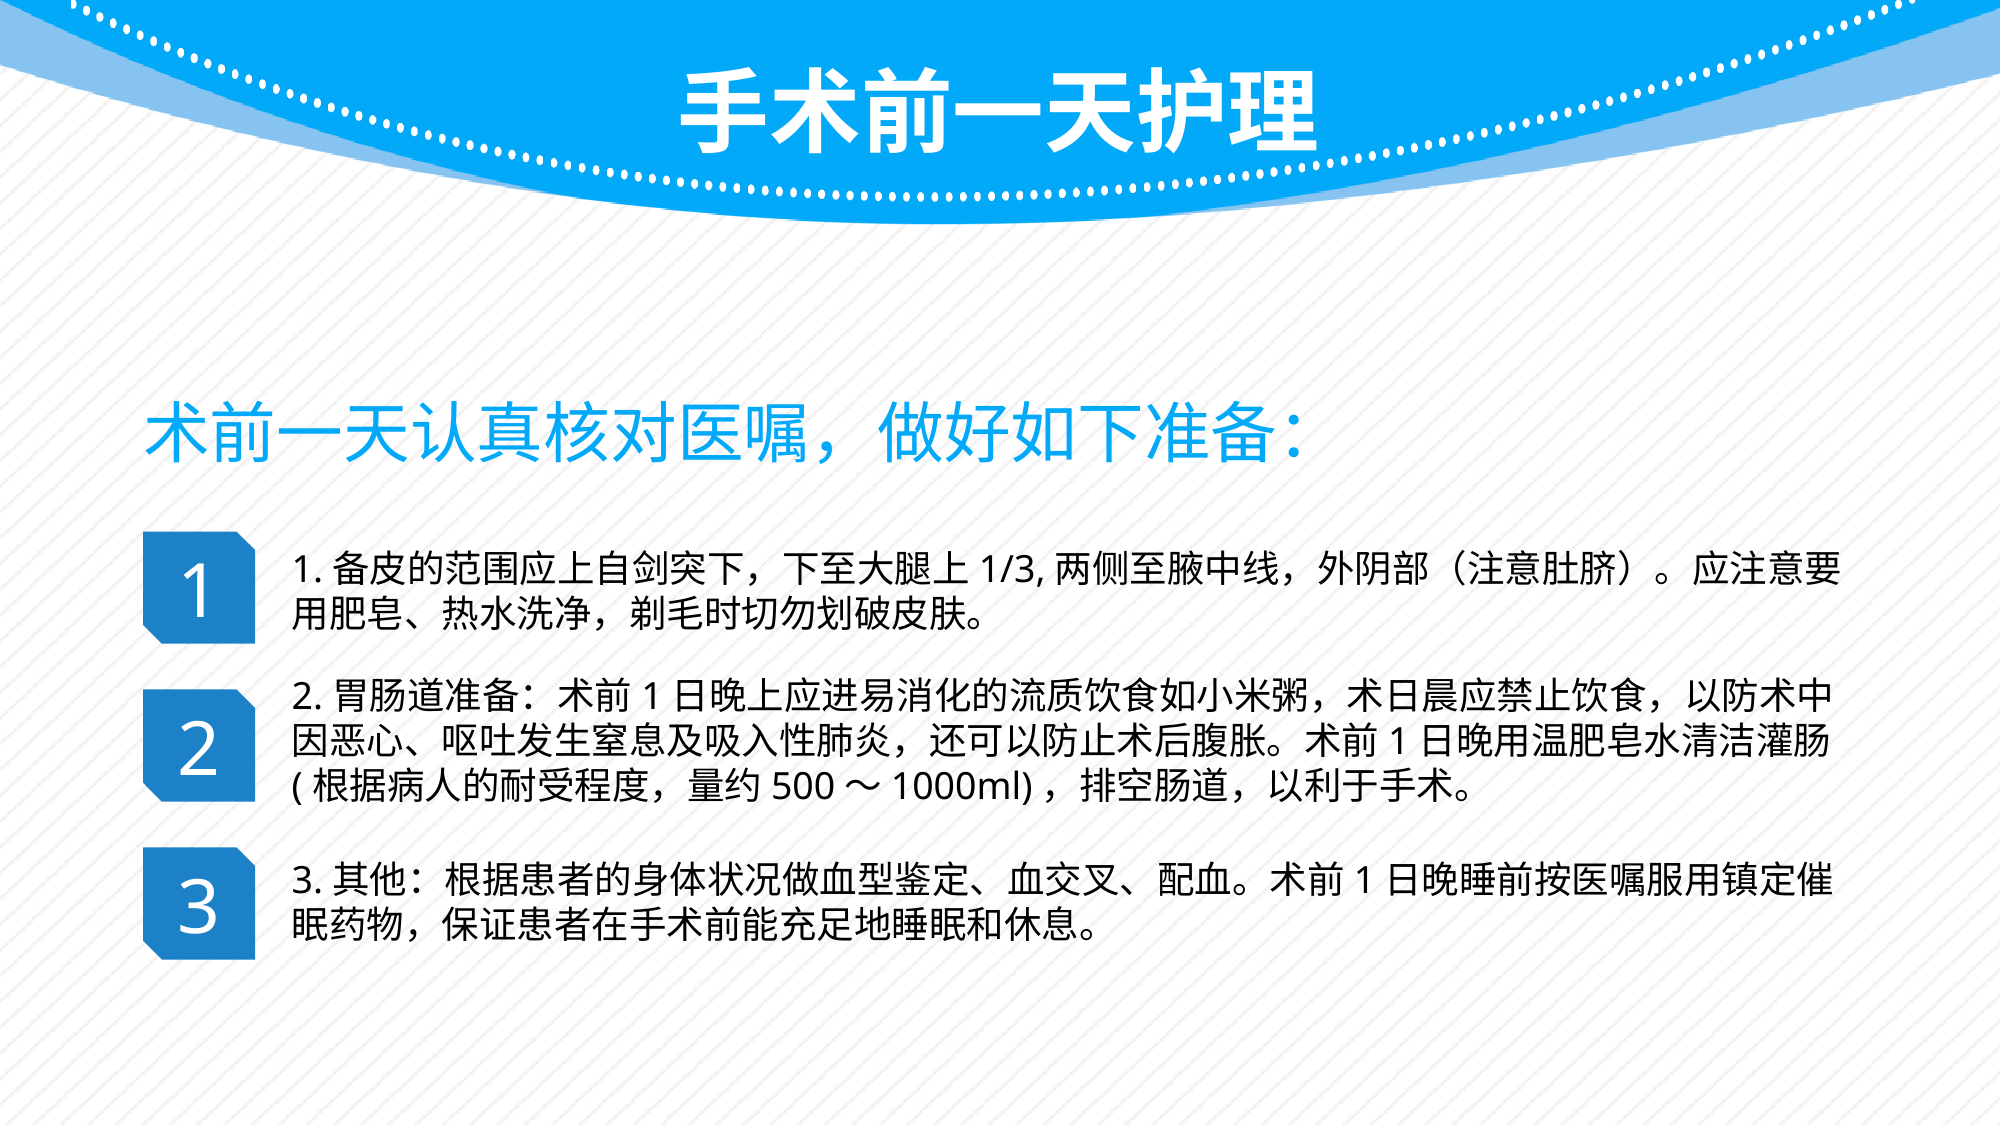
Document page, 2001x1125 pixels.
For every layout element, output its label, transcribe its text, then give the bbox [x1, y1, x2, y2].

picture [232, 70, 238, 78]
picture [720, 183, 726, 191]
picture [565, 161, 571, 169]
picture [97, 13, 103, 21]
picture [1717, 64, 1723, 73]
picture [805, 190, 811, 197]
picture [947, 193, 952, 201]
picture [748, 185, 754, 193]
picture [481, 145, 487, 152]
picture [1869, 11, 1874, 19]
picture [890, 193, 895, 201]
text_box 3.其他：根据患者的身体状况做血型鉴定、血交叉、配血。术前1日晚睡前按医嘱服用镇定催眠药物，保证患者在手术前能充足地睡眠和休息。 [276, 848, 1858, 979]
picture [1003, 192, 1008, 200]
text_box 术前一天认真核对医嘱，做好如下准备： [143, 350, 1665, 471]
picture [1523, 119, 1529, 127]
picture [1031, 191, 1037, 199]
picture [1745, 55, 1751, 63]
picture [622, 170, 627, 179]
picture [342, 108, 348, 116]
picture [1411, 144, 1417, 152]
picture [1593, 101, 1599, 109]
picture [847, 191, 853, 199]
picture [861, 192, 867, 200]
picture [607, 168, 613, 177]
picture [1827, 26, 1833, 34]
picture [370, 116, 376, 124]
picture [1759, 50, 1764, 59]
picture [1102, 186, 1107, 195]
picture [1342, 157, 1347, 165]
picture [1397, 147, 1403, 155]
picture [1356, 154, 1361, 163]
text_box 3 [142, 846, 257, 961]
picture [1676, 77, 1682, 85]
picture [287, 90, 293, 98]
picture [1482, 129, 1487, 137]
picture [1369, 152, 1375, 160]
picture [1551, 112, 1557, 120]
picture [1059, 189, 1065, 197]
picture [1088, 187, 1093, 196]
picture [328, 103, 334, 111]
picture [1855, 16, 1860, 24]
picture [1841, 21, 1847, 30]
picture [918, 193, 924, 201]
picture [1814, 31, 1819, 39]
picture [1882, 6, 1888, 14]
text_box 2 [142, 688, 257, 803]
picture [178, 49, 184, 57]
picture [692, 180, 698, 188]
picture [1896, 0, 1901, 8]
picture [904, 193, 909, 201]
picture [440, 134, 445, 143]
text_box 2.胃肠道准备：术前1日晚上应进易消化的流质饮食如小米粥，术日晨应禁止饮食，以防术中因恶心、呕吐发生窒息及吸入性肺炎，还可以防止术后腹胀。术前1日晚用温肥皂水清洁灌肠(根据病人的耐受程度，量约500～1000ml)，排空肠道，以利于手术。 [276, 664, 1858, 795]
picture [191, 54, 197, 62]
picture [551, 159, 557, 167]
picture [635, 172, 641, 181]
picture [777, 187, 782, 196]
picture [0, 0, 2001, 1125]
picture [1186, 179, 1192, 187]
picture [1607, 97, 1613, 105]
picture [1773, 46, 1778, 54]
picture [706, 181, 712, 190]
picture [1468, 132, 1473, 140]
picture [151, 37, 156, 45]
picture [1662, 81, 1668, 89]
picture [425, 131, 431, 139]
text_box 手术前一天护理 [662, 46, 1335, 172]
picture [1144, 183, 1150, 191]
picture [523, 153, 529, 161]
picture [1649, 85, 1654, 93]
picture [1215, 175, 1220, 184]
picture [1426, 141, 1431, 149]
picture [664, 176, 669, 184]
picture [1495, 125, 1501, 134]
picture [301, 94, 306, 103]
picture [1731, 60, 1737, 68]
picture [315, 99, 320, 107]
picture [1454, 135, 1459, 143]
picture [1579, 105, 1585, 113]
picture [124, 25, 129, 34]
picture [537, 156, 543, 164]
picture [763, 186, 768, 195]
picture [137, 31, 143, 39]
picture [1130, 184, 1136, 192]
picture [495, 147, 501, 156]
picture [989, 192, 994, 200]
picture [1243, 172, 1249, 180]
picture [1045, 190, 1051, 198]
picture [1173, 180, 1178, 188]
picture [579, 164, 585, 172]
picture [819, 190, 825, 198]
picture [1116, 185, 1121, 193]
picture [1017, 191, 1023, 199]
picture [412, 127, 417, 135]
picture [734, 184, 740, 192]
picture [1201, 177, 1206, 185]
picture [260, 80, 265, 88]
text_box 1.备皮的范围应上自剑突下，下至大腿上1/3,两侧至腋中线，外阴部（注意肚脐）。应注意要用肥皂、热水洗净，剃毛时切勿划破皮肤。 [276, 537, 1858, 664]
picture [205, 60, 211, 68]
picture [960, 193, 966, 201]
picture [1704, 68, 1710, 77]
picture [1073, 188, 1079, 197]
picture [273, 85, 279, 93]
picture [1621, 93, 1626, 101]
picture [398, 123, 403, 132]
picture [678, 178, 683, 186]
picture [1786, 41, 1792, 49]
picture [932, 193, 937, 201]
picture [791, 188, 796, 197]
picture [1537, 115, 1543, 124]
picture [1800, 36, 1806, 44]
picture [593, 166, 599, 174]
picture [164, 43, 170, 51]
picture [219, 65, 225, 73]
picture [1229, 173, 1235, 182]
picture [110, 19, 116, 27]
picture [1158, 182, 1164, 190]
picture [1690, 73, 1695, 81]
picture [876, 192, 881, 200]
picture [384, 120, 389, 128]
picture [509, 151, 515, 159]
picture [975, 192, 980, 201]
picture [246, 75, 252, 83]
picture [467, 141, 473, 149]
picture [84, 7, 89, 15]
picture [1565, 108, 1571, 117]
picture [1510, 122, 1515, 131]
picture [1635, 89, 1640, 97]
picture [833, 191, 839, 199]
picture [453, 138, 459, 146]
text_box 1 [142, 530, 257, 645]
picture [1439, 138, 1445, 146]
picture [356, 112, 362, 120]
picture [649, 174, 655, 183]
picture [1383, 149, 1389, 157]
